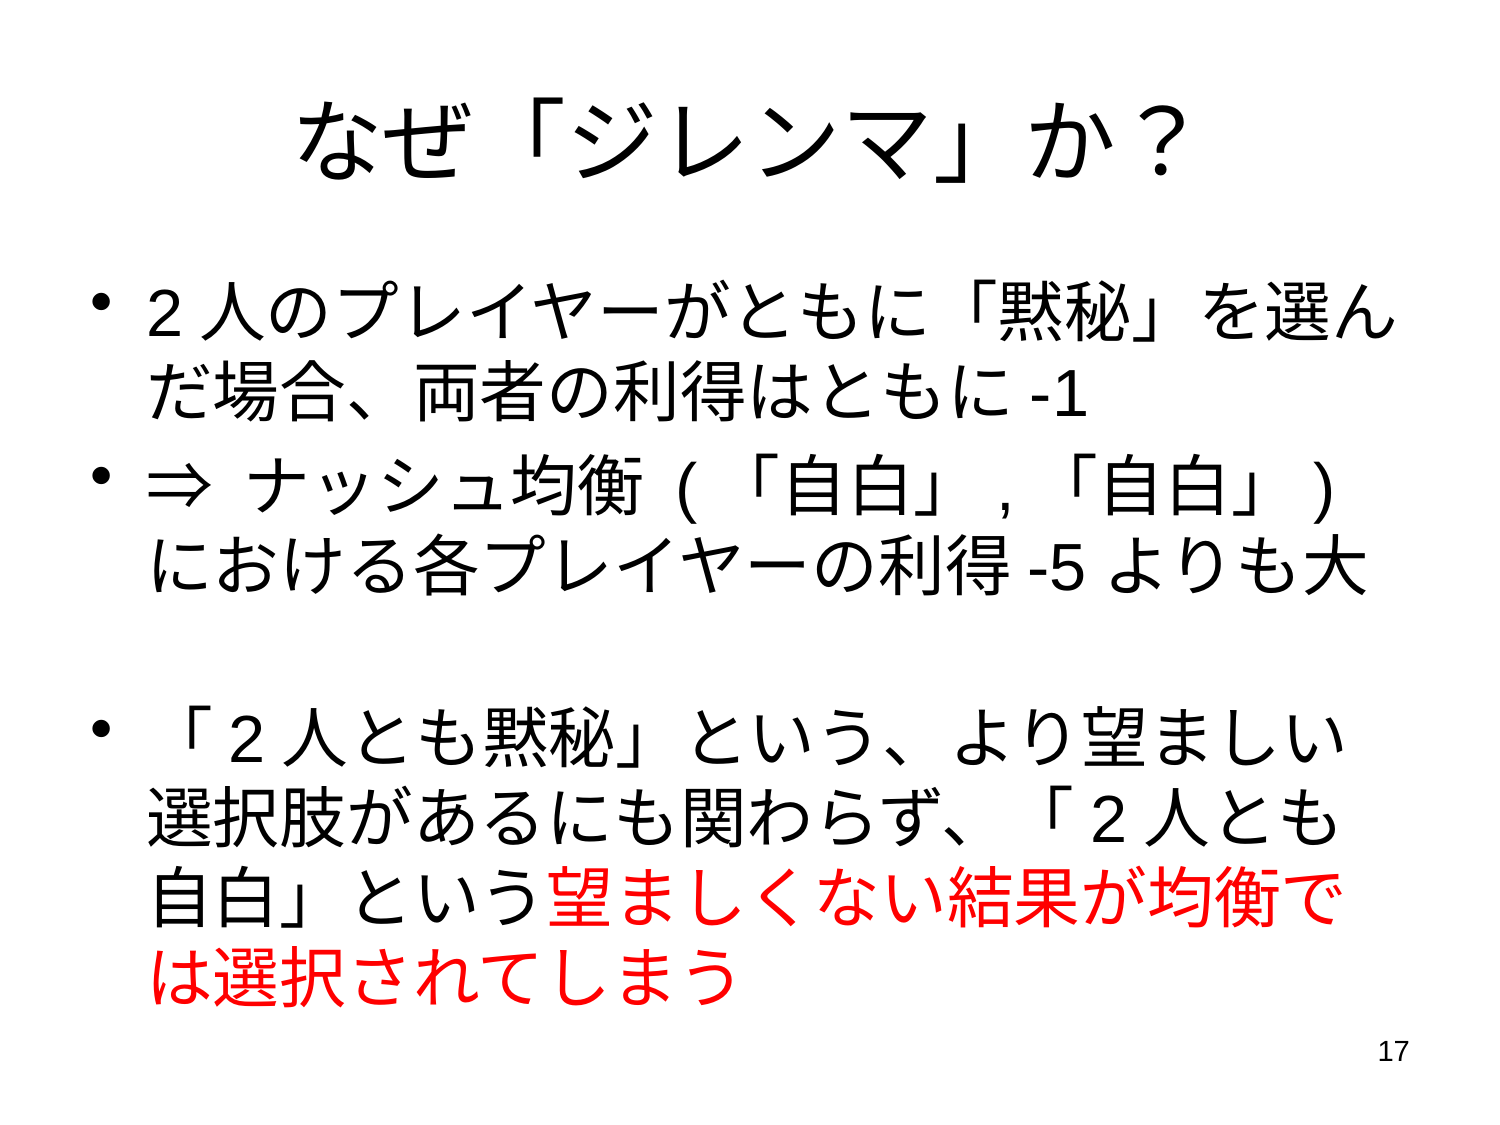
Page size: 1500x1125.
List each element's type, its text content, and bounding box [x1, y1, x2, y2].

slide_number 17 [1074, 1024, 1426, 1103]
list 2人のプレイヤーがともに「黙秘」を選んだ場合、両者の利得はともに-1 ⇒ ナッシュ均衡 (「自白」,「自白」) における各プレイヤーの利得-5よりも大 「2人とも黙秘」という、より望ましい選択肢があるにも関わらず、「2人とも自白」という望ましくない結果が均衡では選択されてしまう [75, 262, 1425, 1005]
title なぜ「ジレンマ」か？ [75, 45, 1425, 233]
